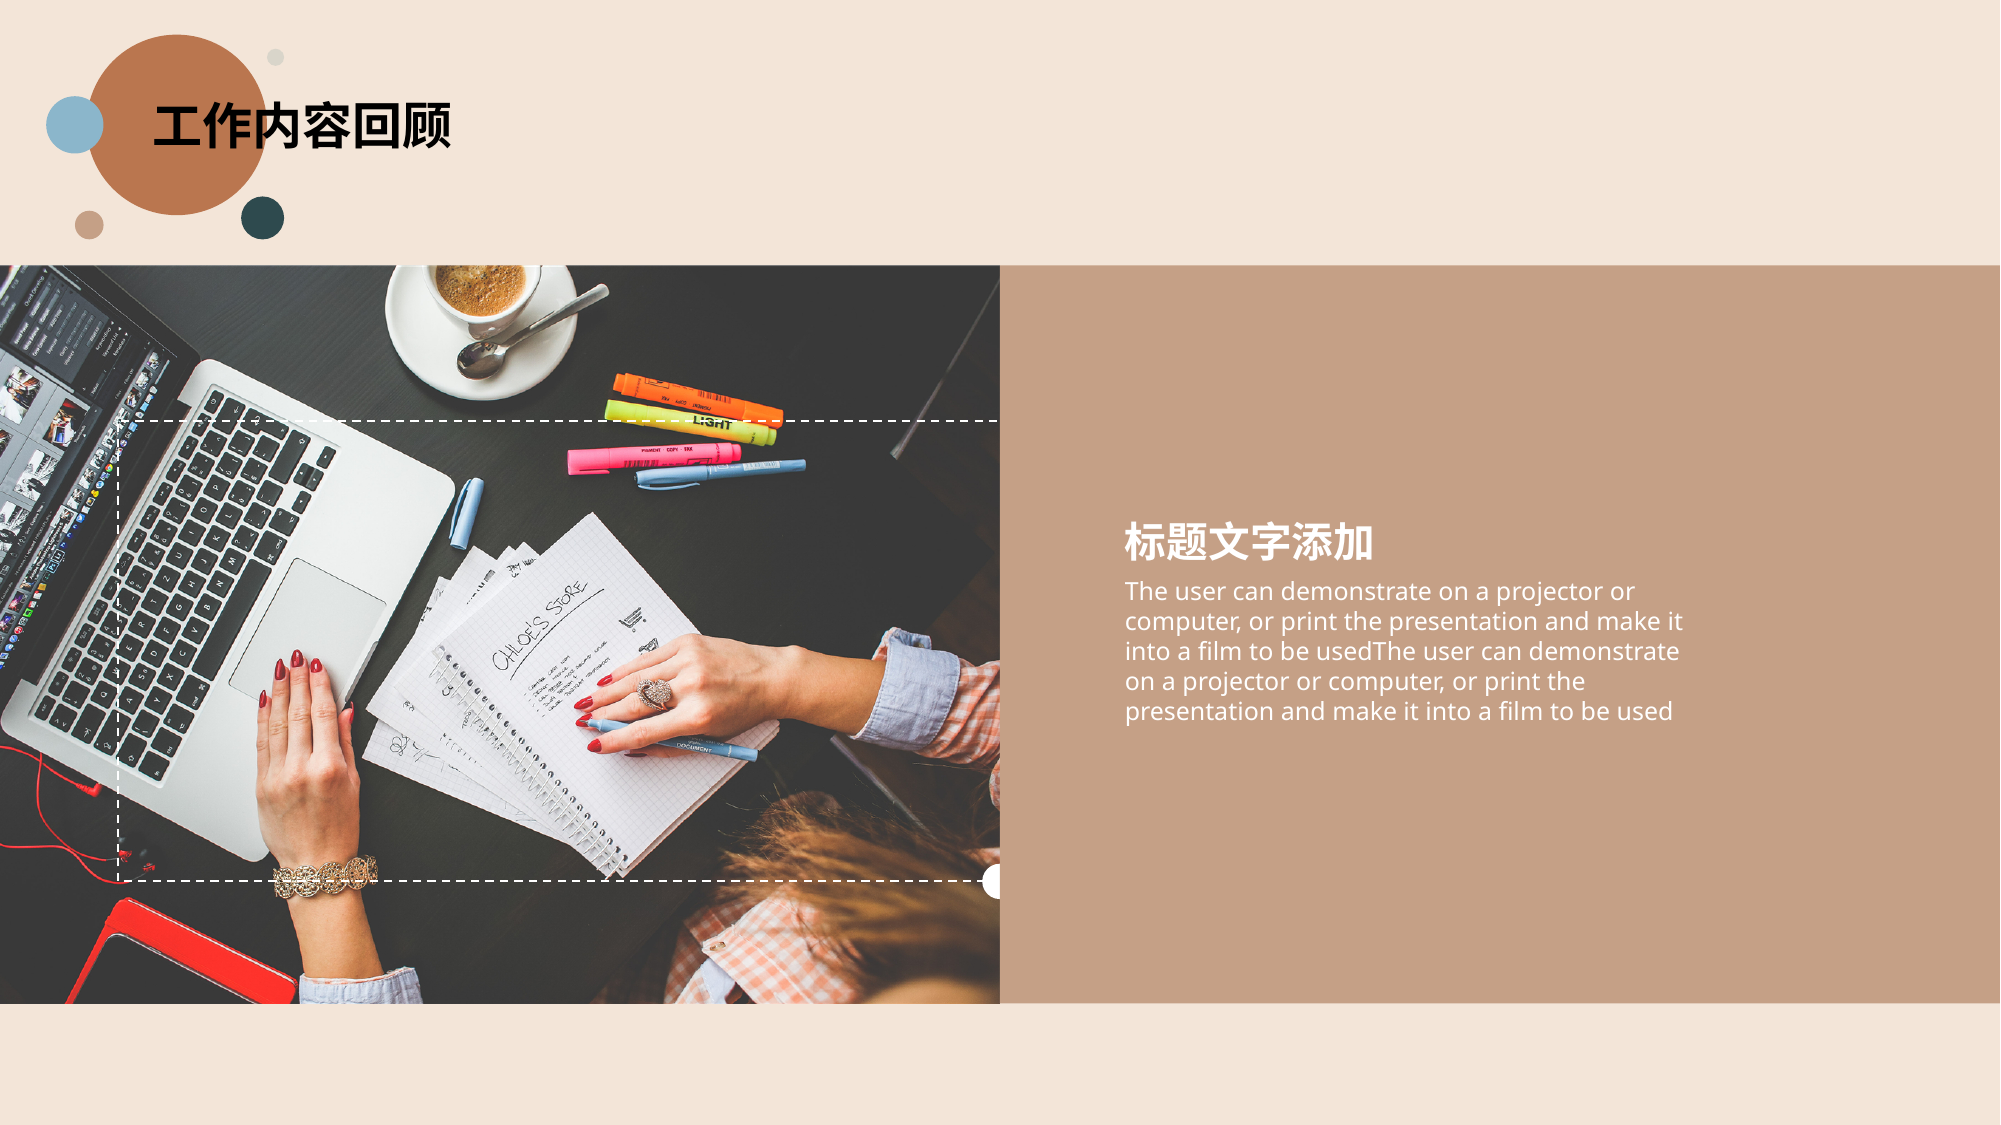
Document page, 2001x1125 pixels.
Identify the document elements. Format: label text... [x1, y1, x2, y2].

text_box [1109, 508, 1727, 735]
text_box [46, 34, 285, 240]
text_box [117, 265, 2000, 1004]
picture [0, 265, 117, 1004]
text_box 工作内容回顾 [285, 86, 468, 162]
